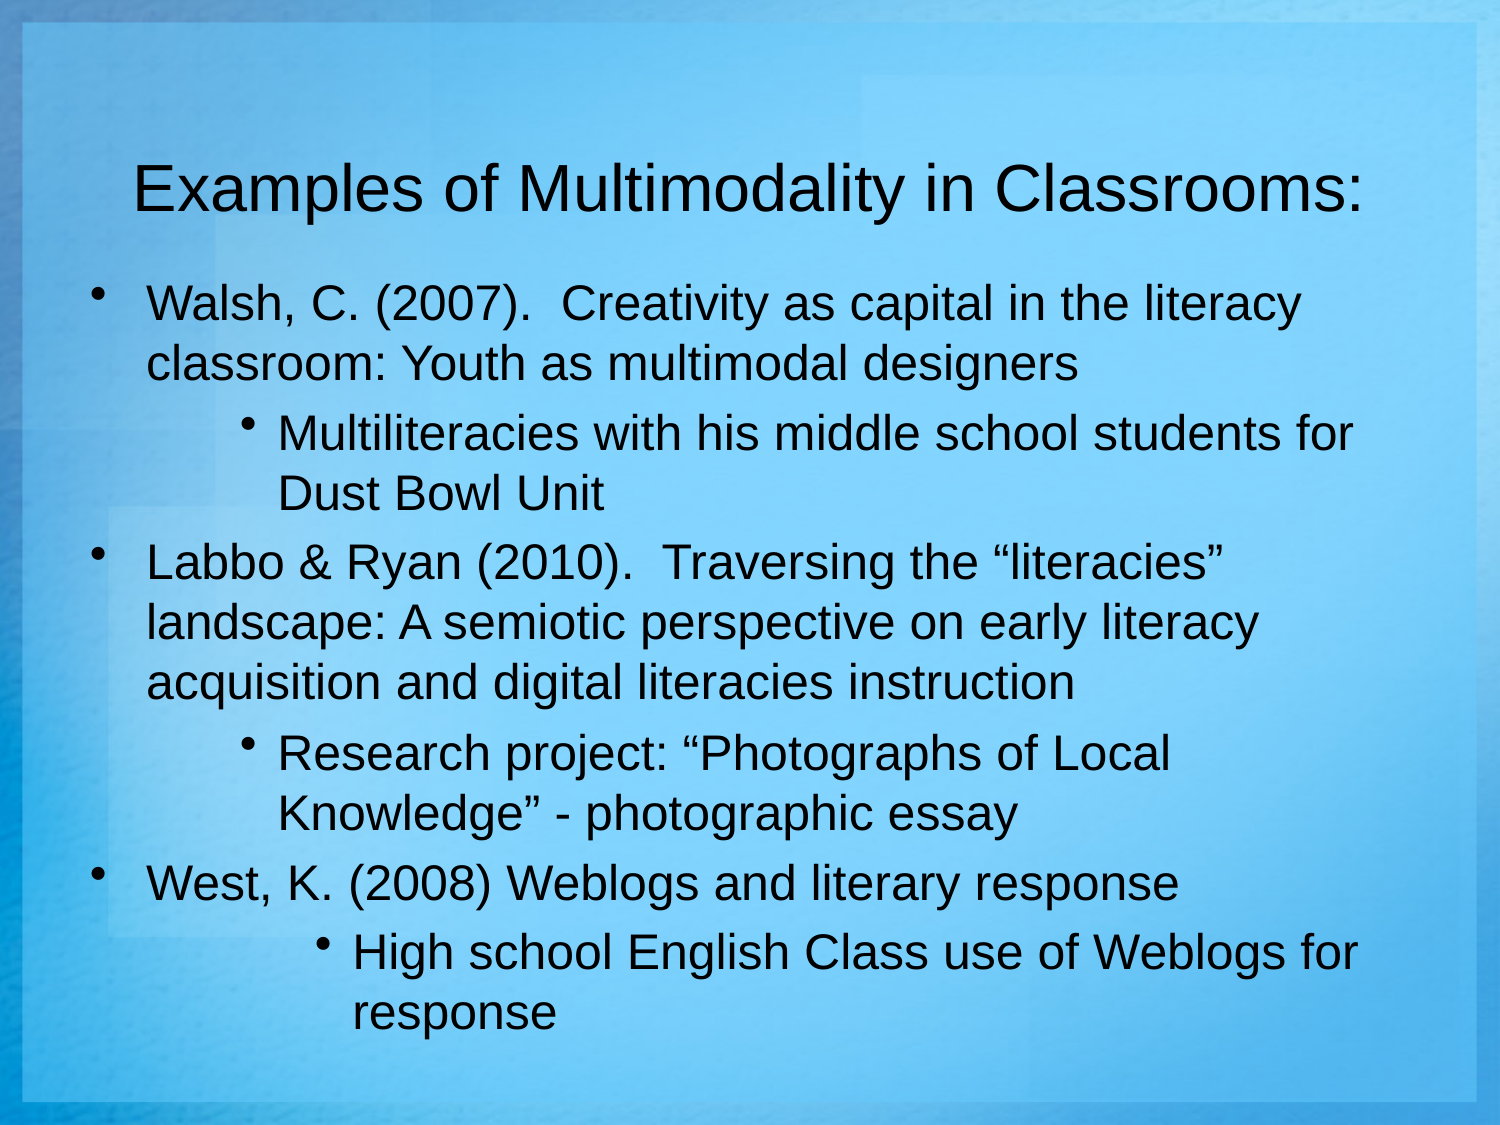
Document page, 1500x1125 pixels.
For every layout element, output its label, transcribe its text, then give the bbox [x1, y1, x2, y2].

title Examples of Multimodality in Classrooms: [74, 44, 1425, 233]
list Walsh, C. (2007). Creativity as capital in the literacy classroom: Youth as multimodal designers Multiliteracies with his middle school students for Dust Bowl Unit Labbo & Ryan (2010). Traversing the “literacies” landscape: A semiotic perspective on early literacy acquisition and digital literacies instruction Research project: “Photographs of Local Knowledge” - photographic essay West, K. (2008) Weblogs and literary response High school English Class use of Weblogs for response [74, 262, 1425, 1006]
picture [0, 0, 1500, 1125]
